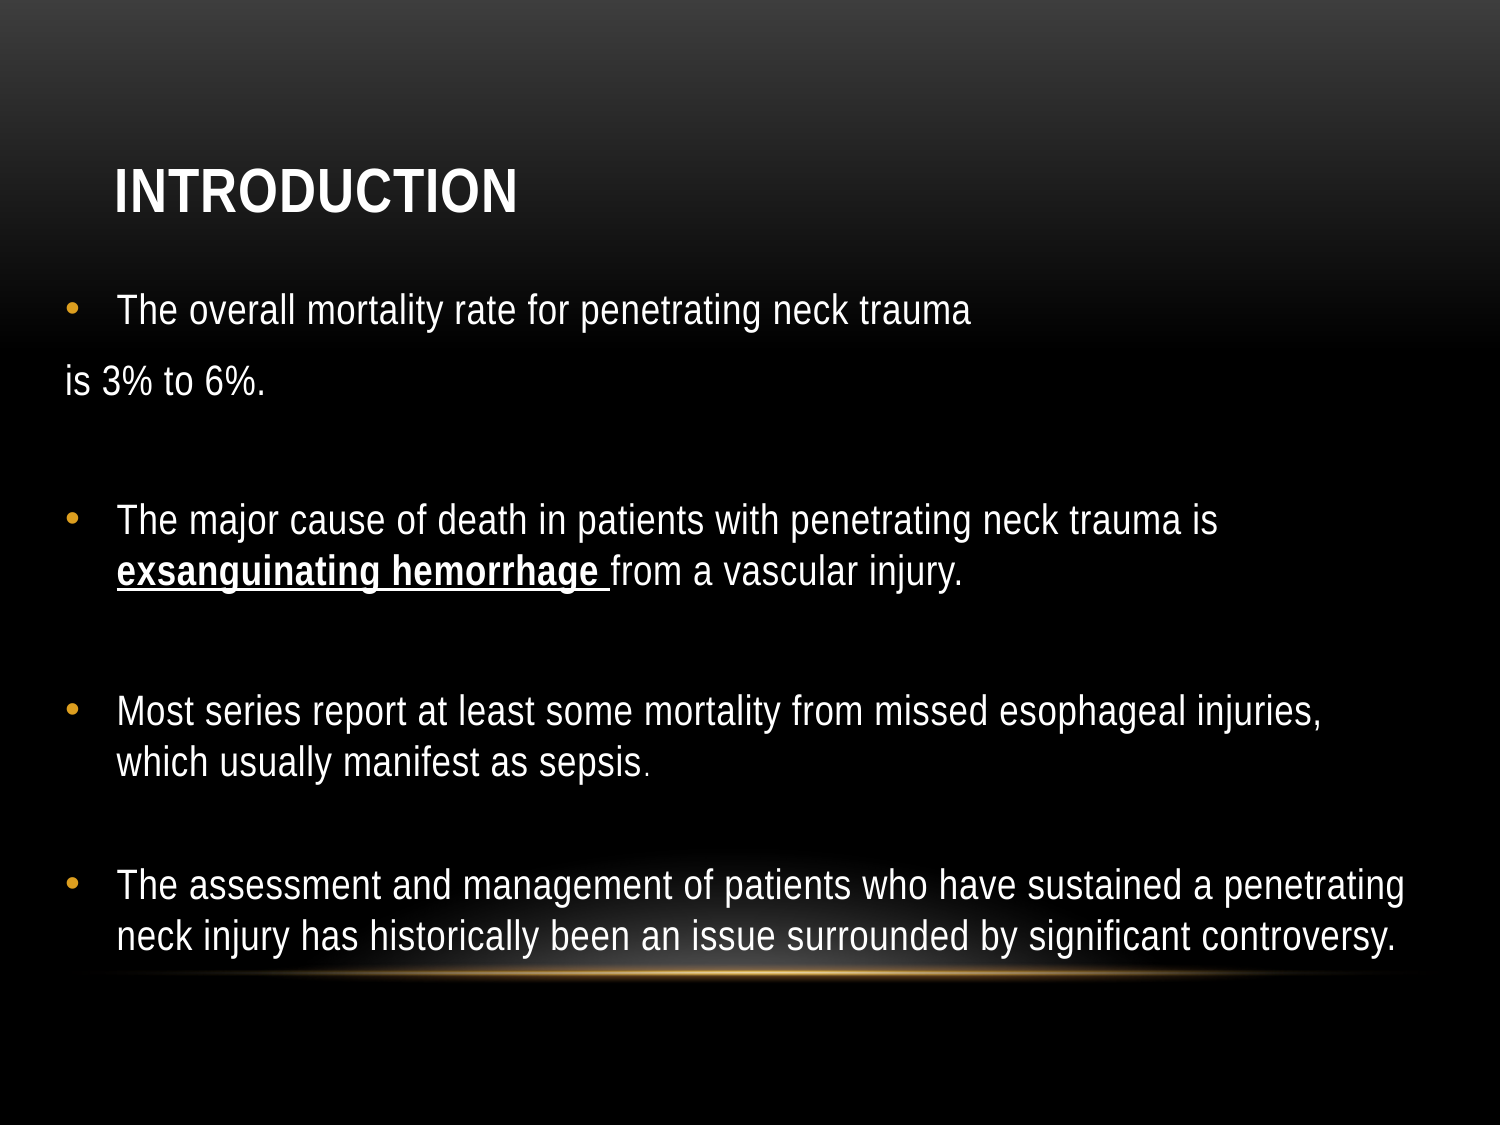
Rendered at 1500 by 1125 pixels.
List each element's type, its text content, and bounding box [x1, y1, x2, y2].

title Introduction [99, 45, 1400, 233]
list The overall mortality rate for penetrating neck trauma is 3% to 6%. The major cause of death in patients with penetrating neck trauma is exsanguinating hemorrhage from a vascular injury. Most series report at least some mortality from missed esophageal injuries, which usually manifest as sepsis. The assessment and management of patients who have sustained a penetrating neck injury has historically been an issue surrounded by significant controversy. [50, 275, 1425, 1005]
picture [0, 0, 1500, 1125]
